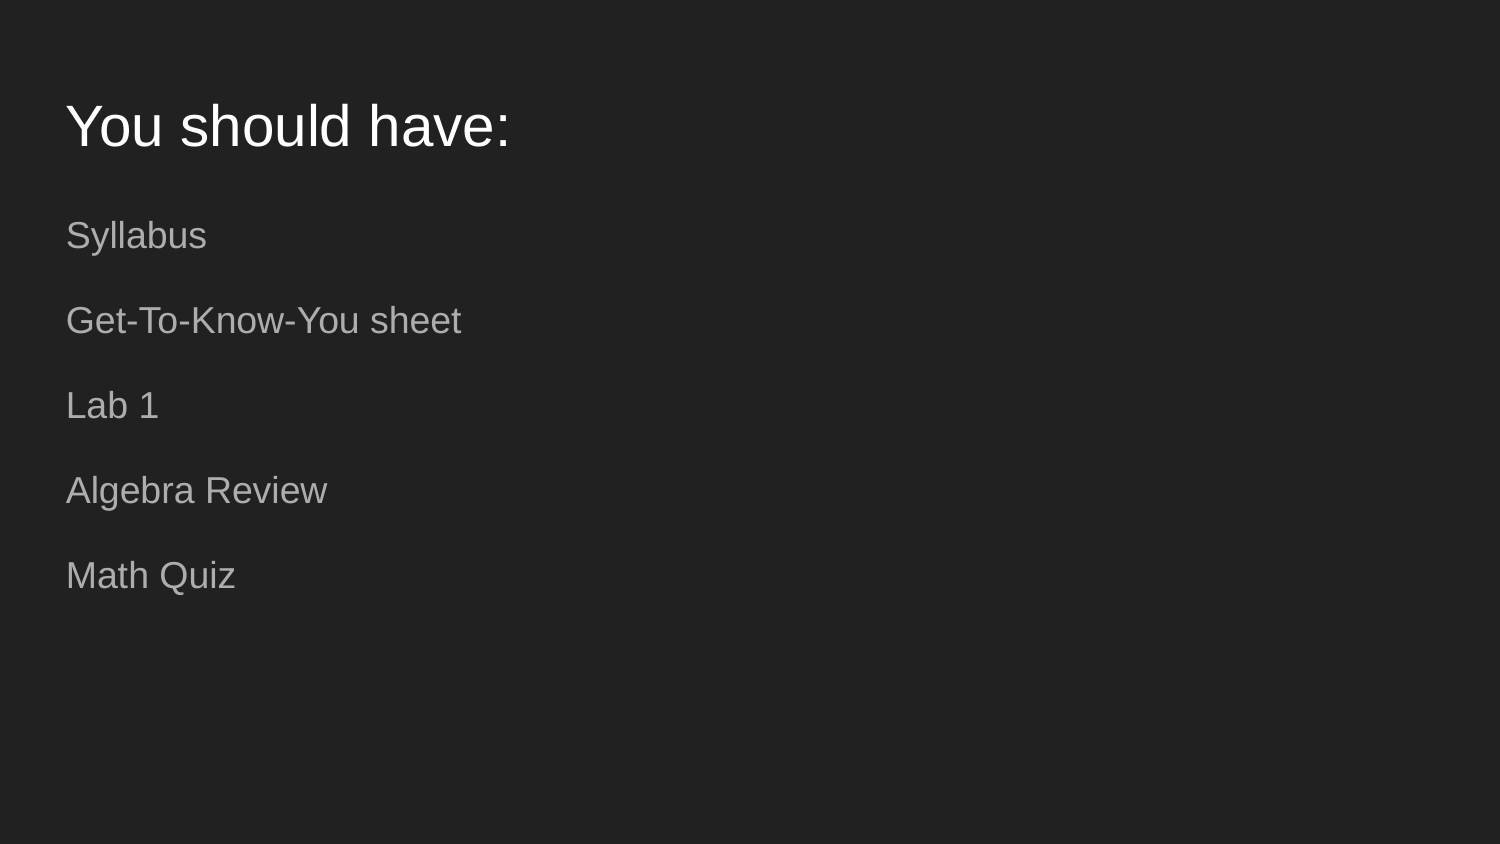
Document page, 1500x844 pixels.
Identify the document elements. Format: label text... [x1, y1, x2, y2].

text_box Syllabus Get-To-Know-You sheet Lab 1 Algebra Review Math Quiz [51, 189, 1449, 750]
text_box You should have: [51, 72, 1449, 167]
